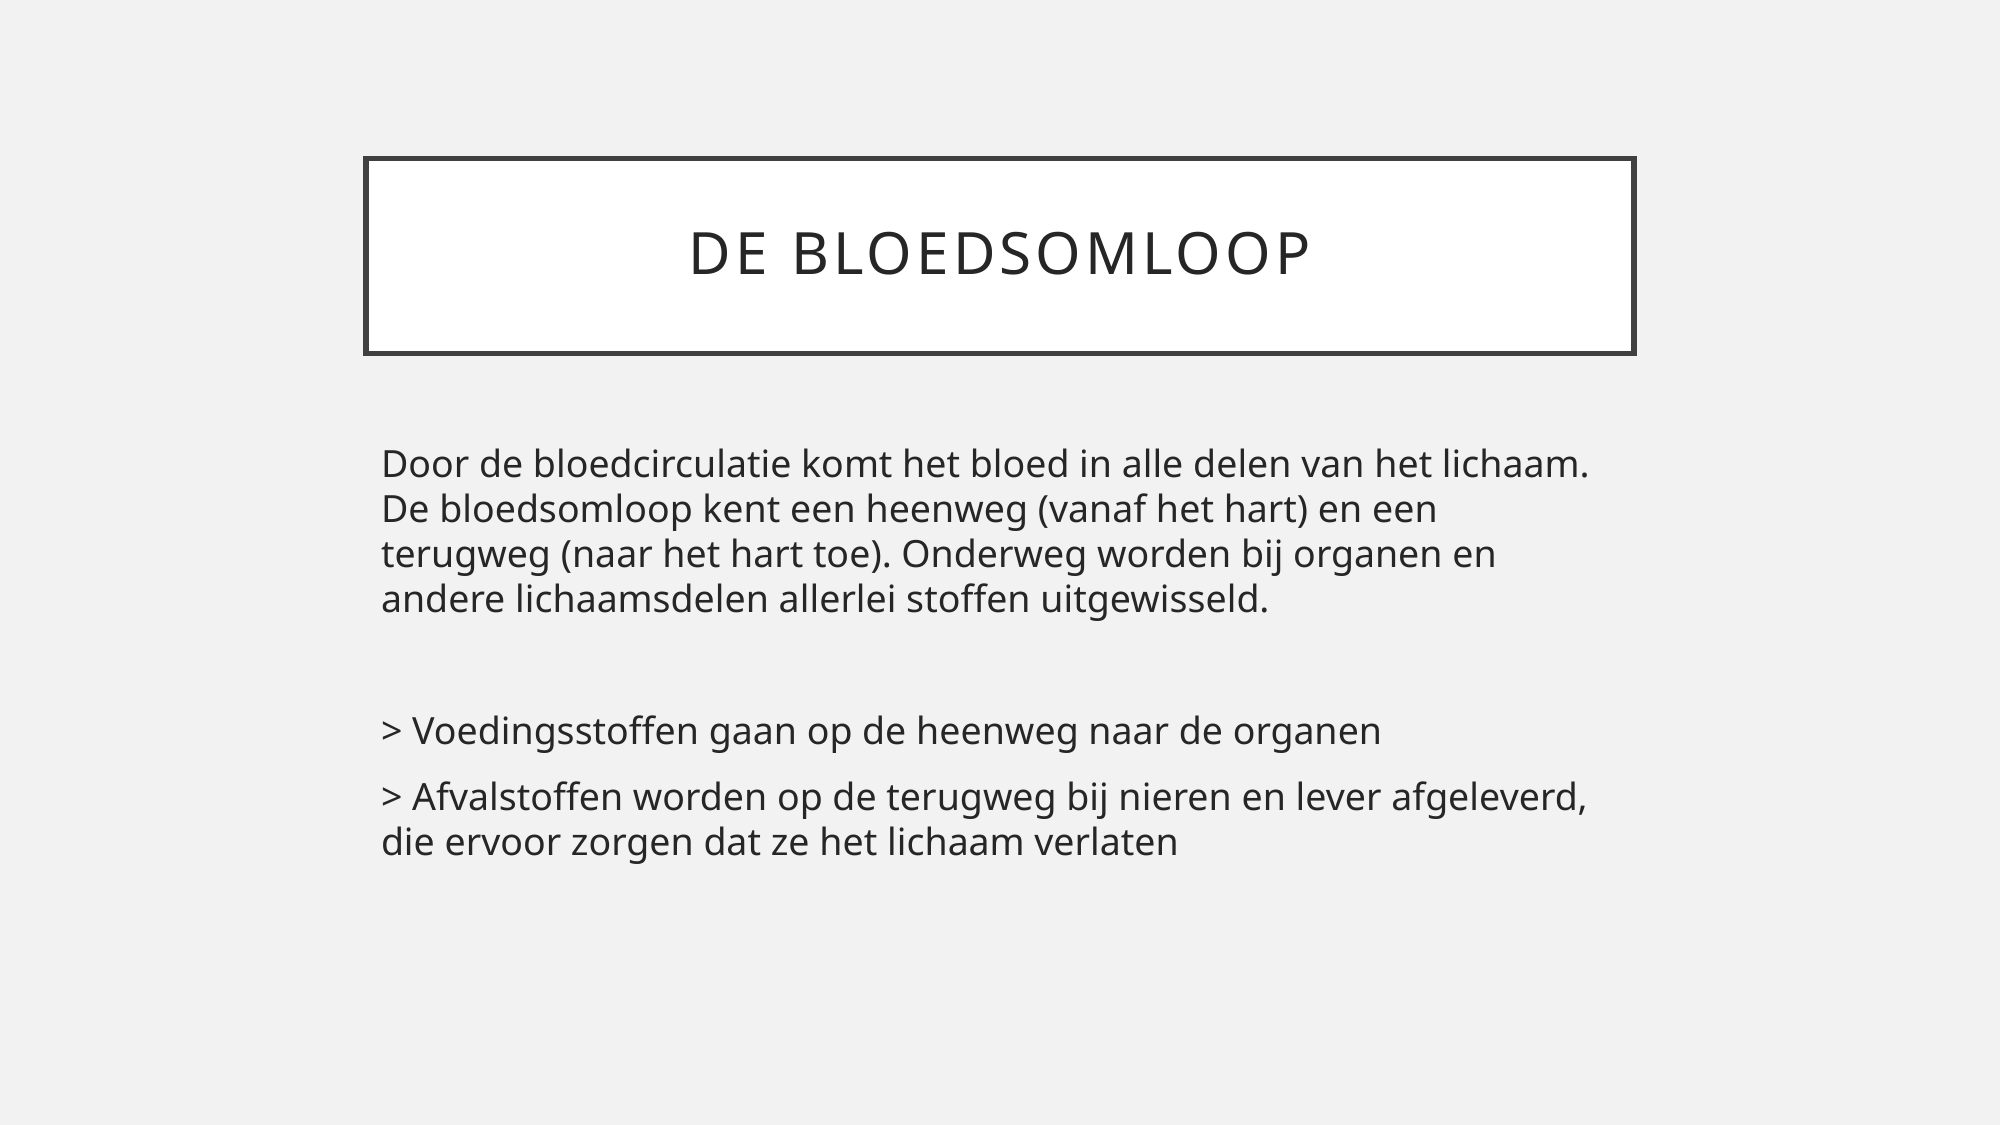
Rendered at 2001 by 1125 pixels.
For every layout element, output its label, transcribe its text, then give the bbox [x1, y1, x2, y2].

title De bloedsomloop [363, 156, 1637, 356]
list Door de bloedcirculatie komt het bloed in alle delen van het lichaam. De bloedsomloop kent een heenweg (vanaf het hart) en een terugweg (naar het hart toe). Onderweg worden bij organen en andere lichaamsdelen allerlei stoffen uitgewisseld. > Voedingsstoffen gaan op de heenweg naar de organen > Afvalstoffen worden op de terugweg bij nieren en lever afgeleverd, die ervoor zorgen dat ze het lichaam verlaten [366, 432, 1634, 942]
